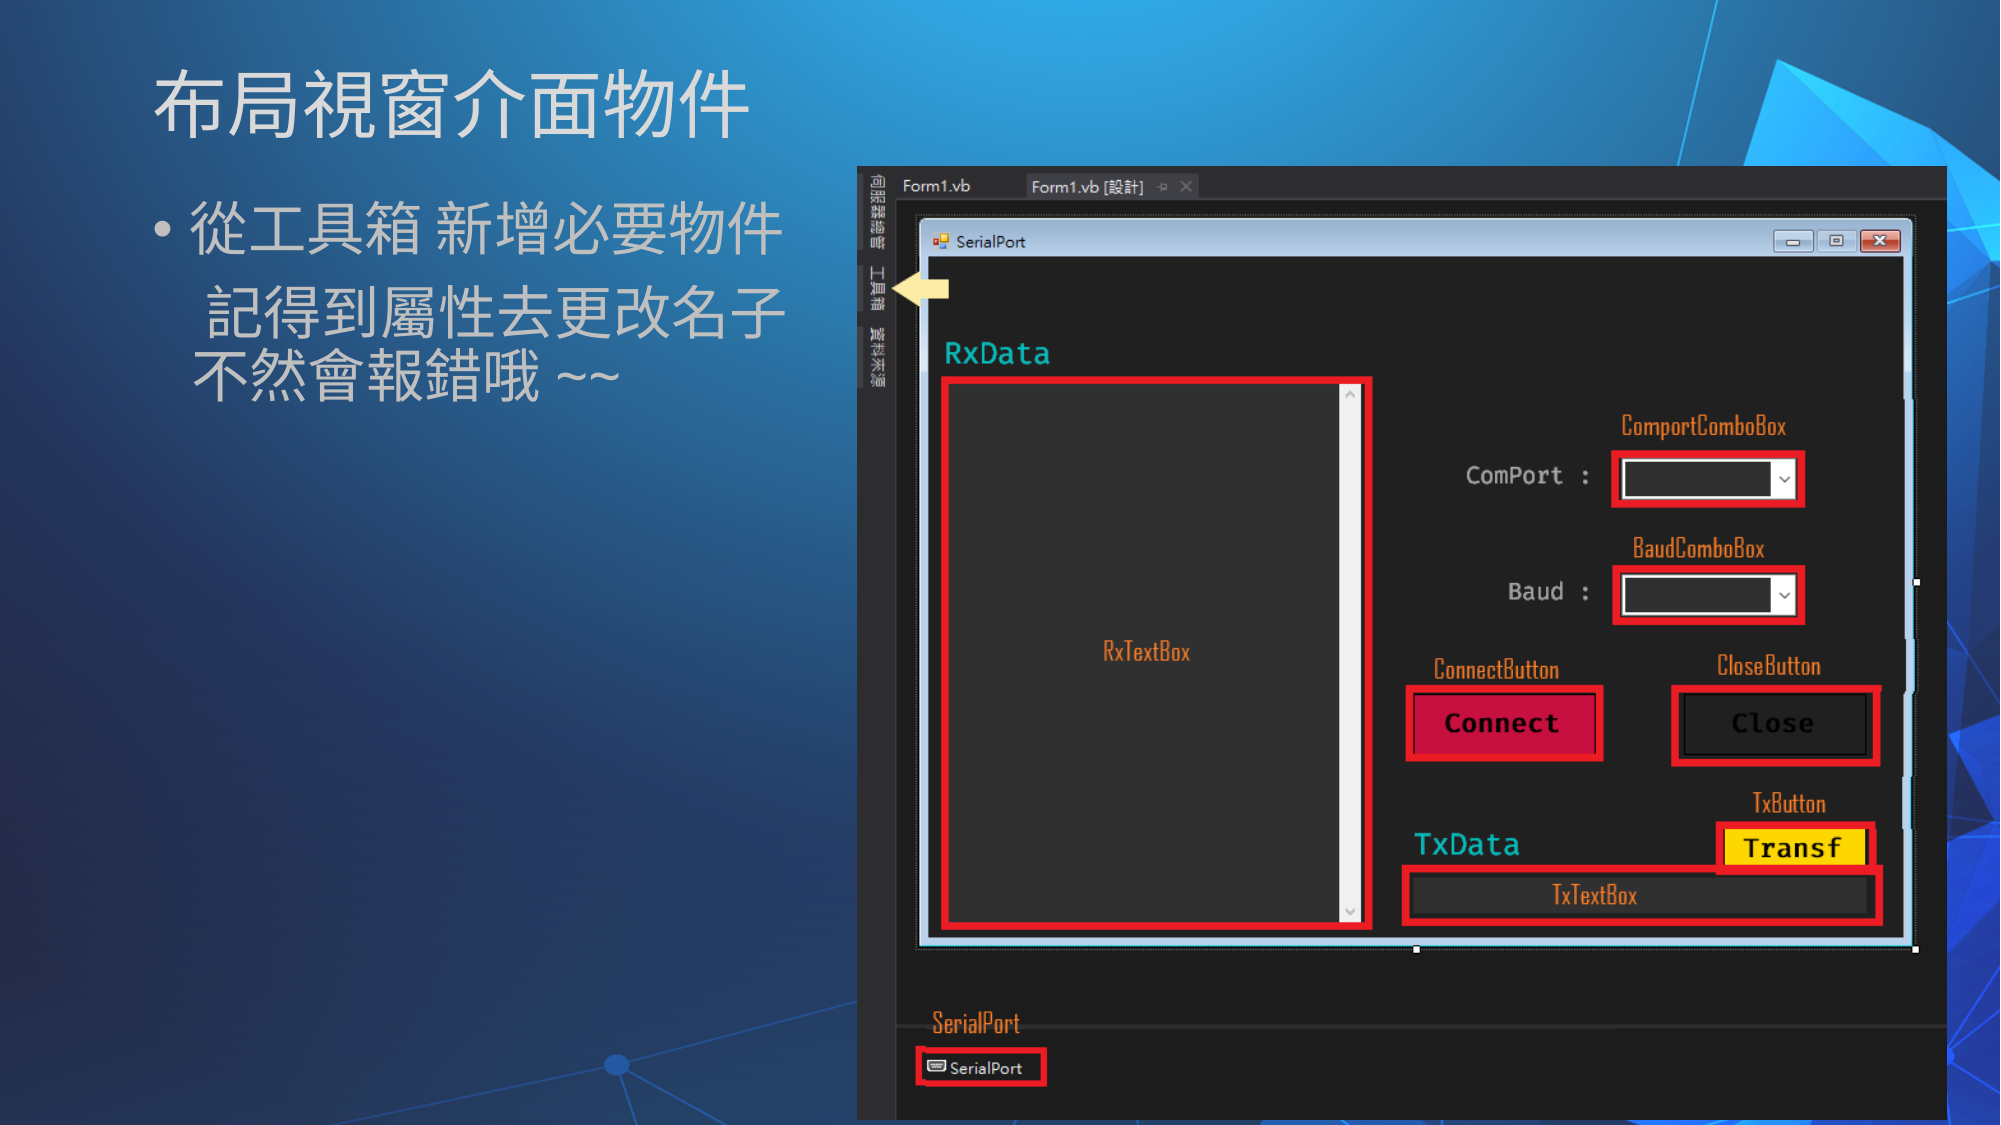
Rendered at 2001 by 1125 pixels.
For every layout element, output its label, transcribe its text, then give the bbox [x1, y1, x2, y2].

list 從工具箱 新增必要物件 記得到屬性去更改名子 不然會報錯哦~~ [137, 192, 857, 907]
picture [857, 166, 1947, 1121]
title 布局視窗介面物件 [137, 59, 1863, 167]
